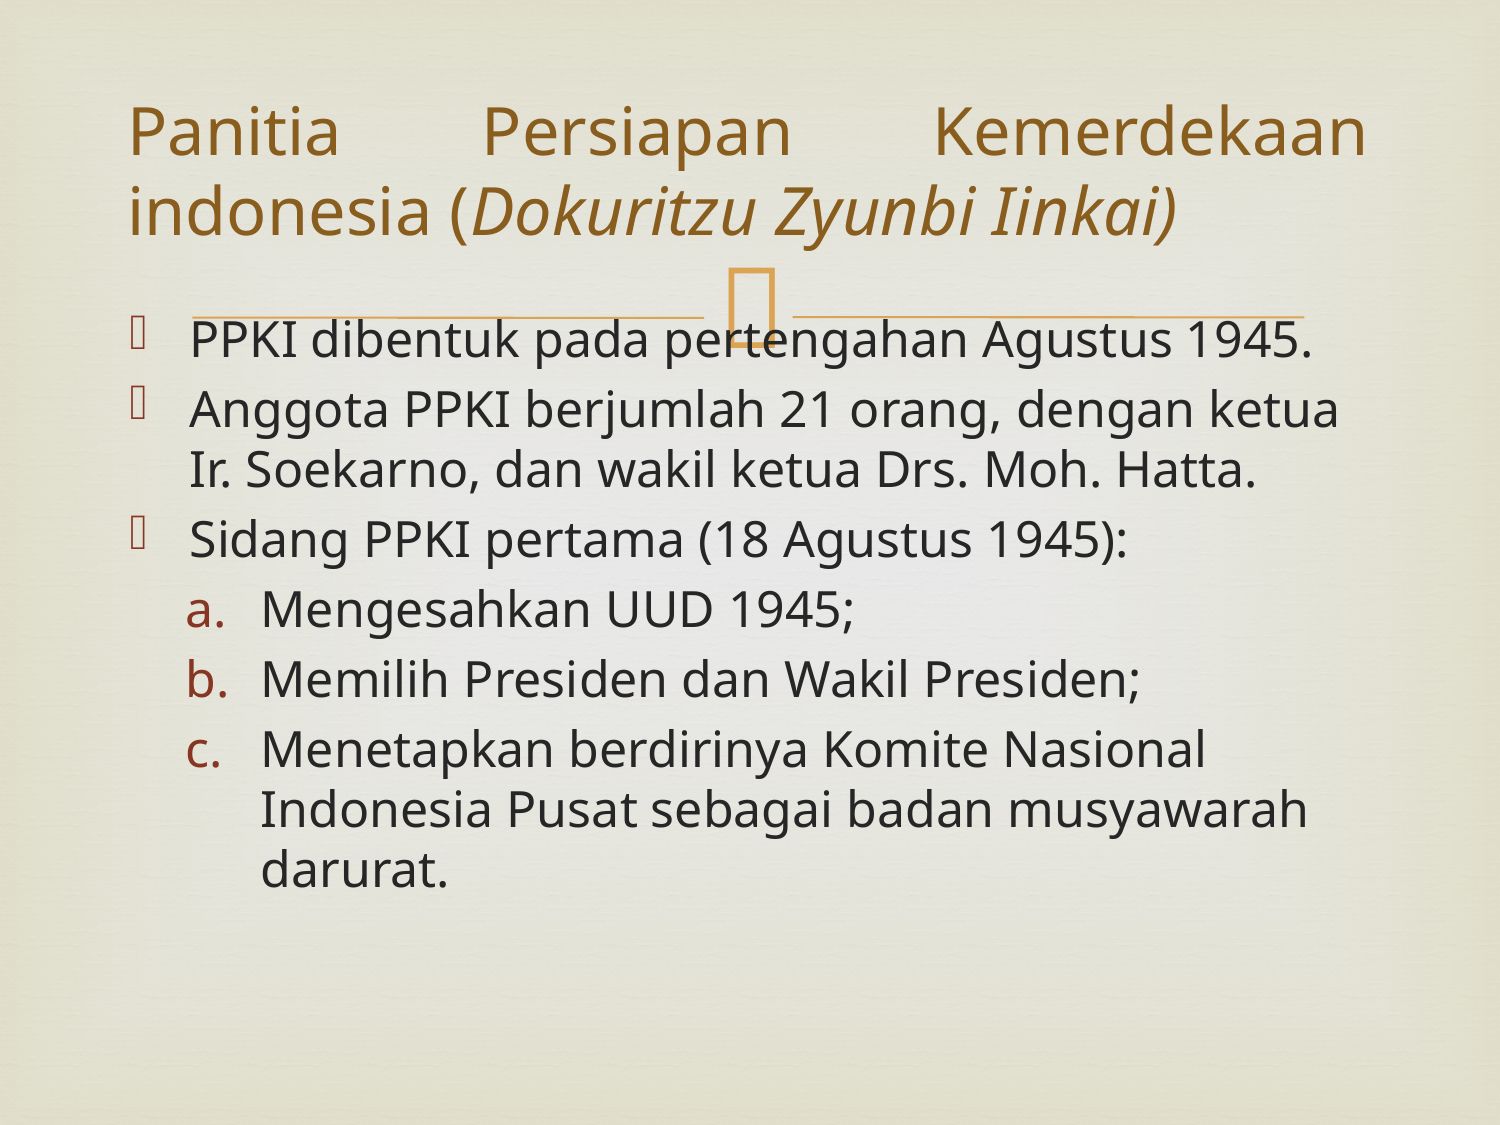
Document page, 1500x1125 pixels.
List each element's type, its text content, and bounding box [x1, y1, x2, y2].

list PPKI dibentuk pada pertengahan Agustus 1945. Anggota PPKI berjumlah 21 orang, dengan ketua Ir. Soekarno, dan wakil ketua Drs. Moh. Hatta. Sidang PPKI pertama (18 Agustus 1945): Mengesahkan UUD 1945; Memilih Presiden dan Wakil Presiden; Menetapkan berdirinya Komite Nasional Indonesia Pusat sebagai badan musyawarah darurat. [114, 299, 1386, 1005]
title Panitia Persiapan Kemerdekaan indonesia (Dokuritzu Zyunbi Iinkai) [112, 87, 1385, 250]
